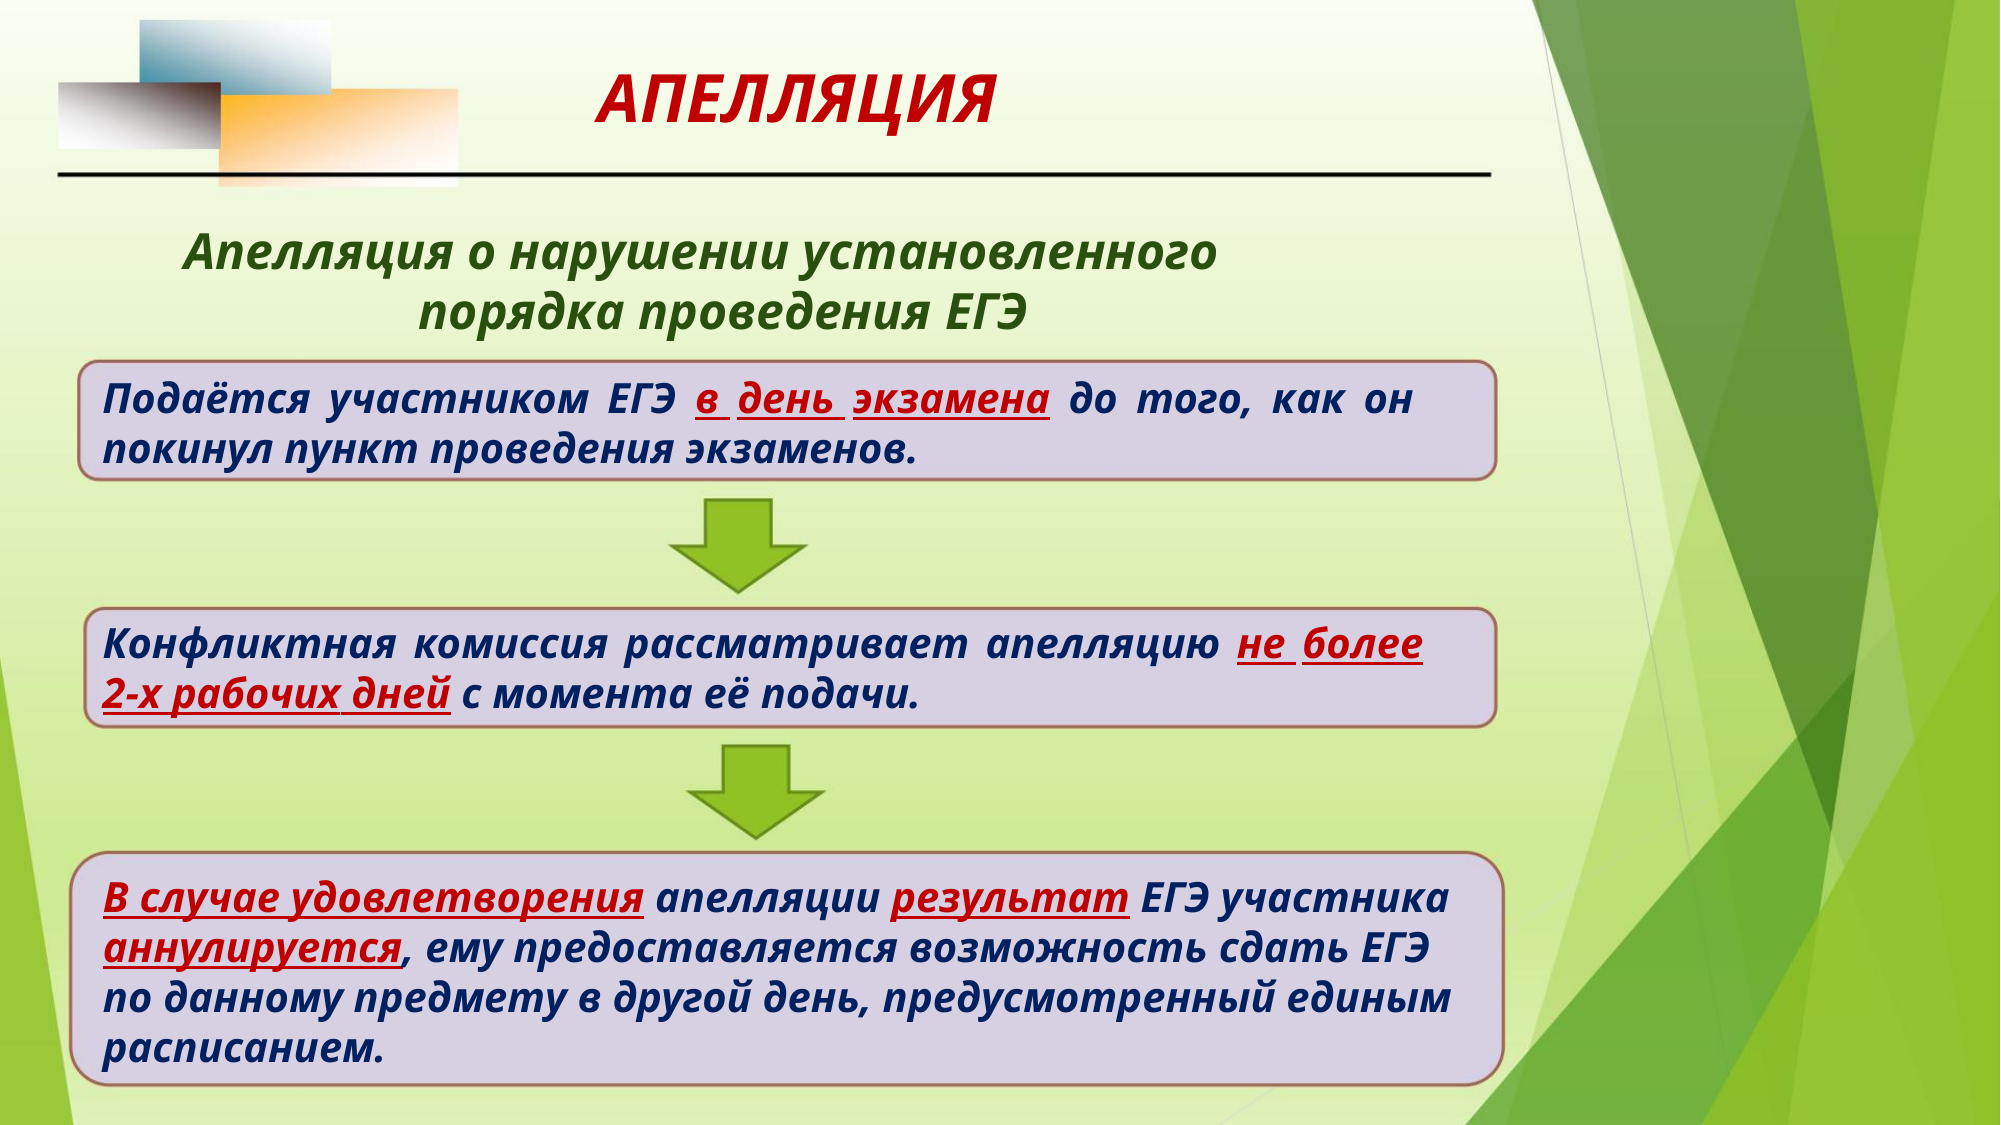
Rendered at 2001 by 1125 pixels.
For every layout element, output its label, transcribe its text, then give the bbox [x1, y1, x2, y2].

text_box Конфликтная комиссия рассматривает апелляцию не более 2-х рабочих дней с момента её подачи. [102, 620, 1461, 717]
text_box Апелляция о нарушении установленного порядка проведения ЕГЭ [184, 223, 1263, 340]
text_box [0, 0, 2000, 1125]
text_box Подаётся участником ЕГЭ в день экзамена до того, как он покинул пункт проведения экзаменов. [102, 375, 1455, 473]
text_box В случае удовлетворения апелляции результат ЕГЭ участника аннулируется, ему предоставляется возможность сдать ЕГЭ по данному предмету в другой день, предусмотренный единым расписанием. [102, 874, 1504, 1071]
text_box АПЕЛЛЯЦИЯ [598, 60, 1050, 136]
